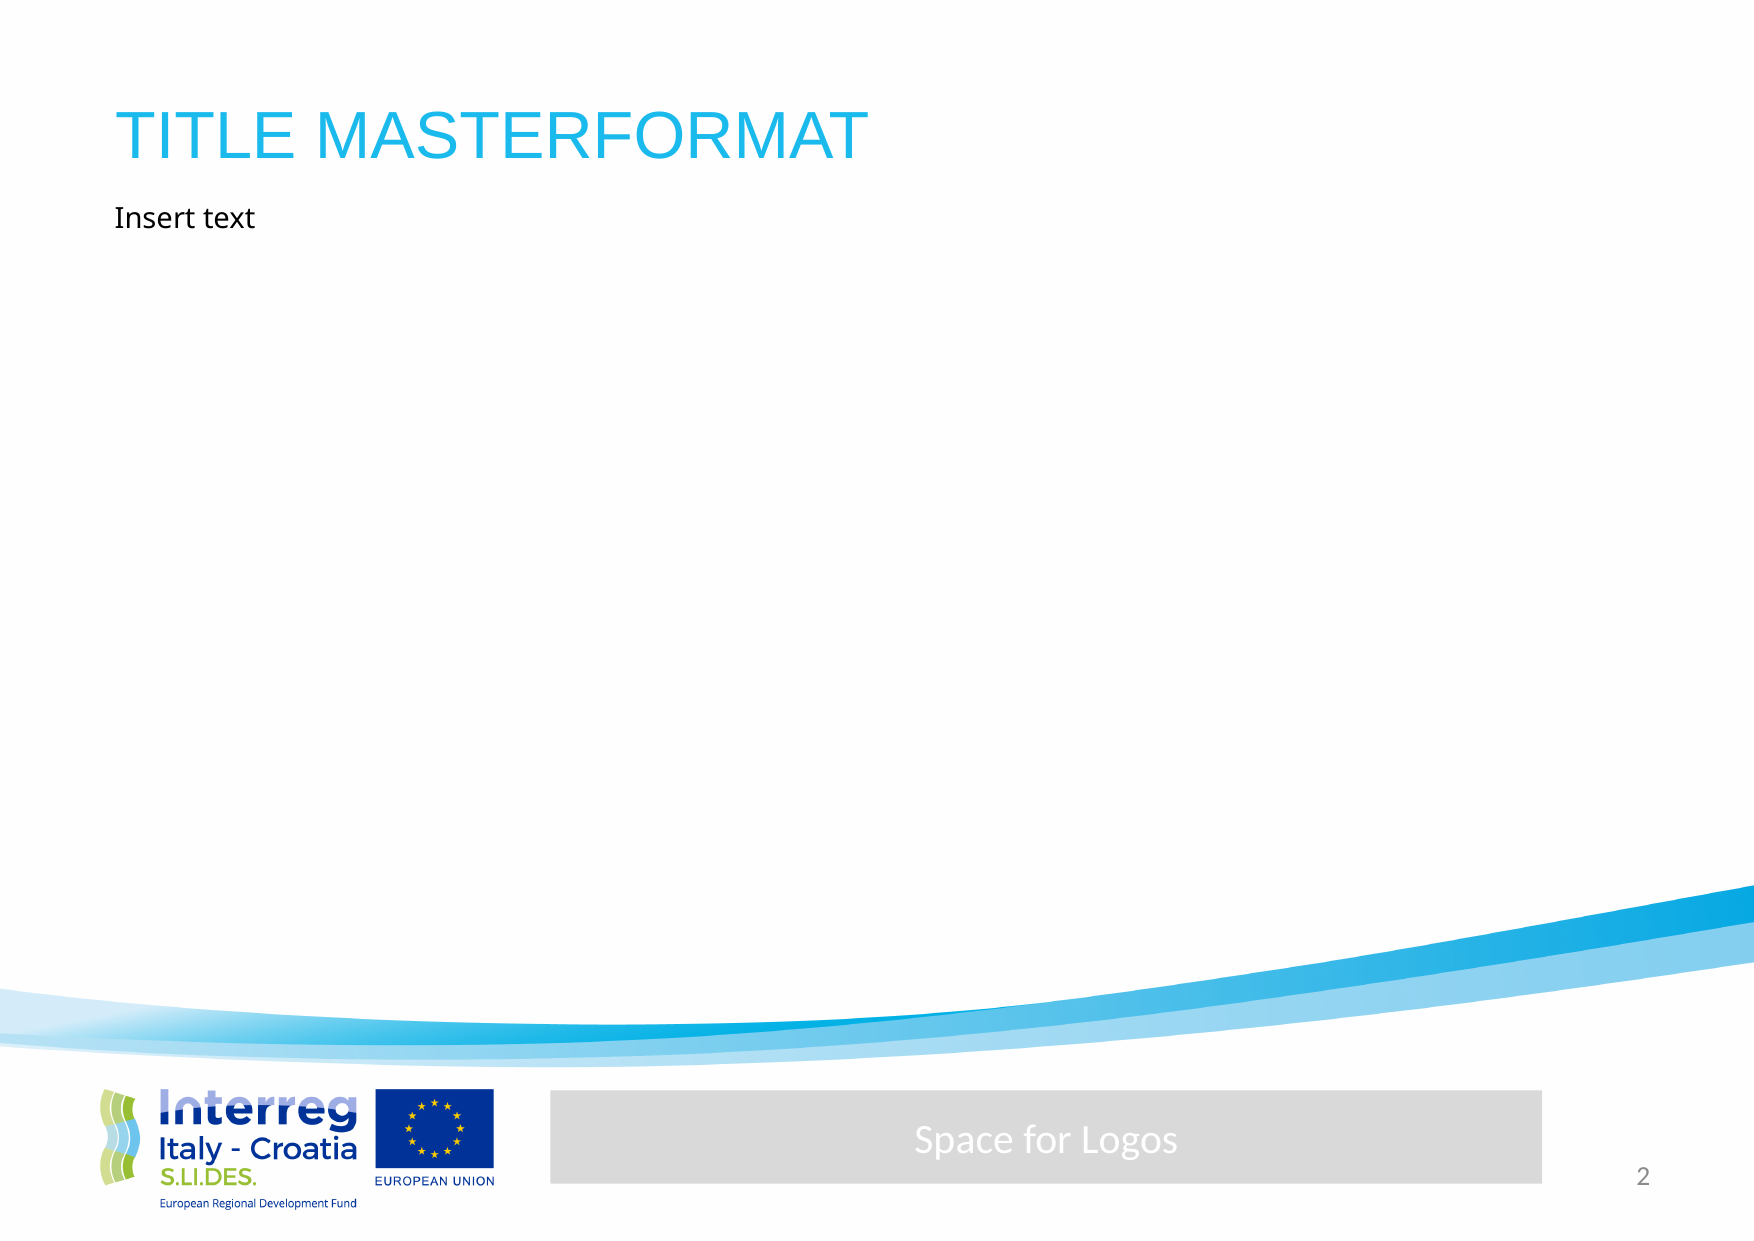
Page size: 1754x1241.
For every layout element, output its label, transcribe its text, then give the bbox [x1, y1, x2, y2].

text_box Space for Logos [549, 1089, 1543, 1185]
picture [0, 0, 1754, 1241]
text_box TITLE MASTERFORMAT [97, 83, 1656, 181]
text_box Insert text [99, 191, 1658, 851]
slide_number 2 [1607, 1141, 1666, 1208]
